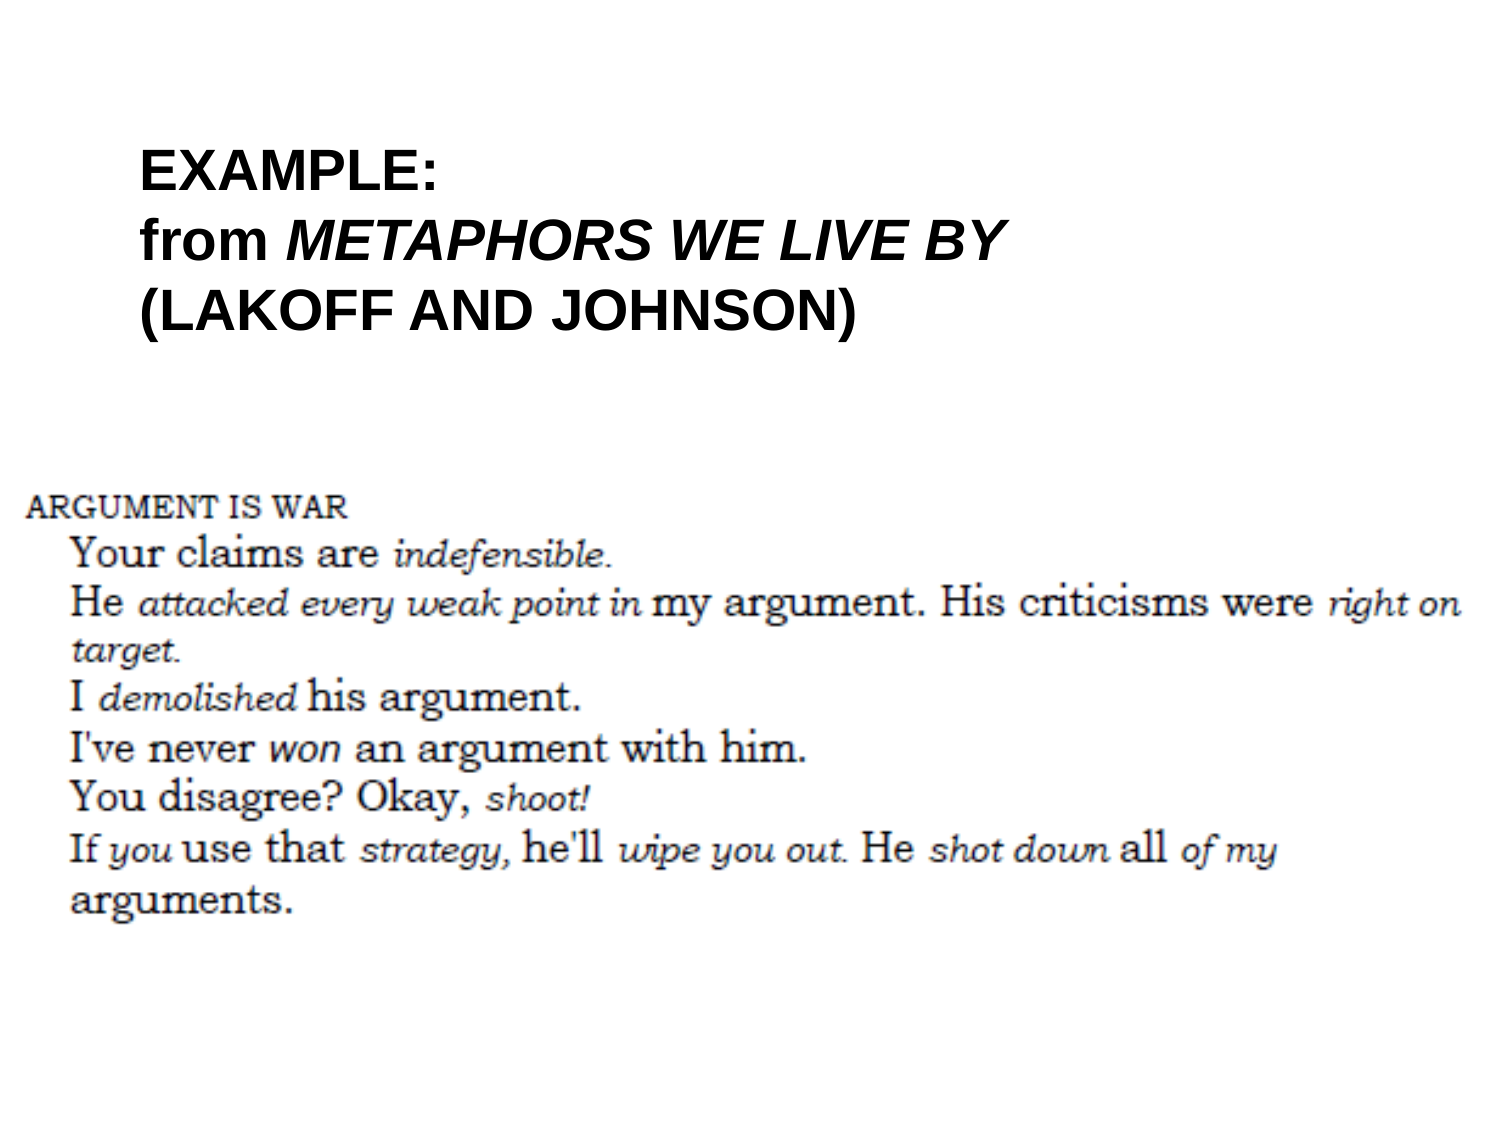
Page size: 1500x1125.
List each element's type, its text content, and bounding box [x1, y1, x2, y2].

picture [0, 437, 1474, 951]
text_box EXAMPLE: from METAPHORS WE LIVE BY (LAKOFF AND JOHNSON) [125, 125, 1350, 350]
